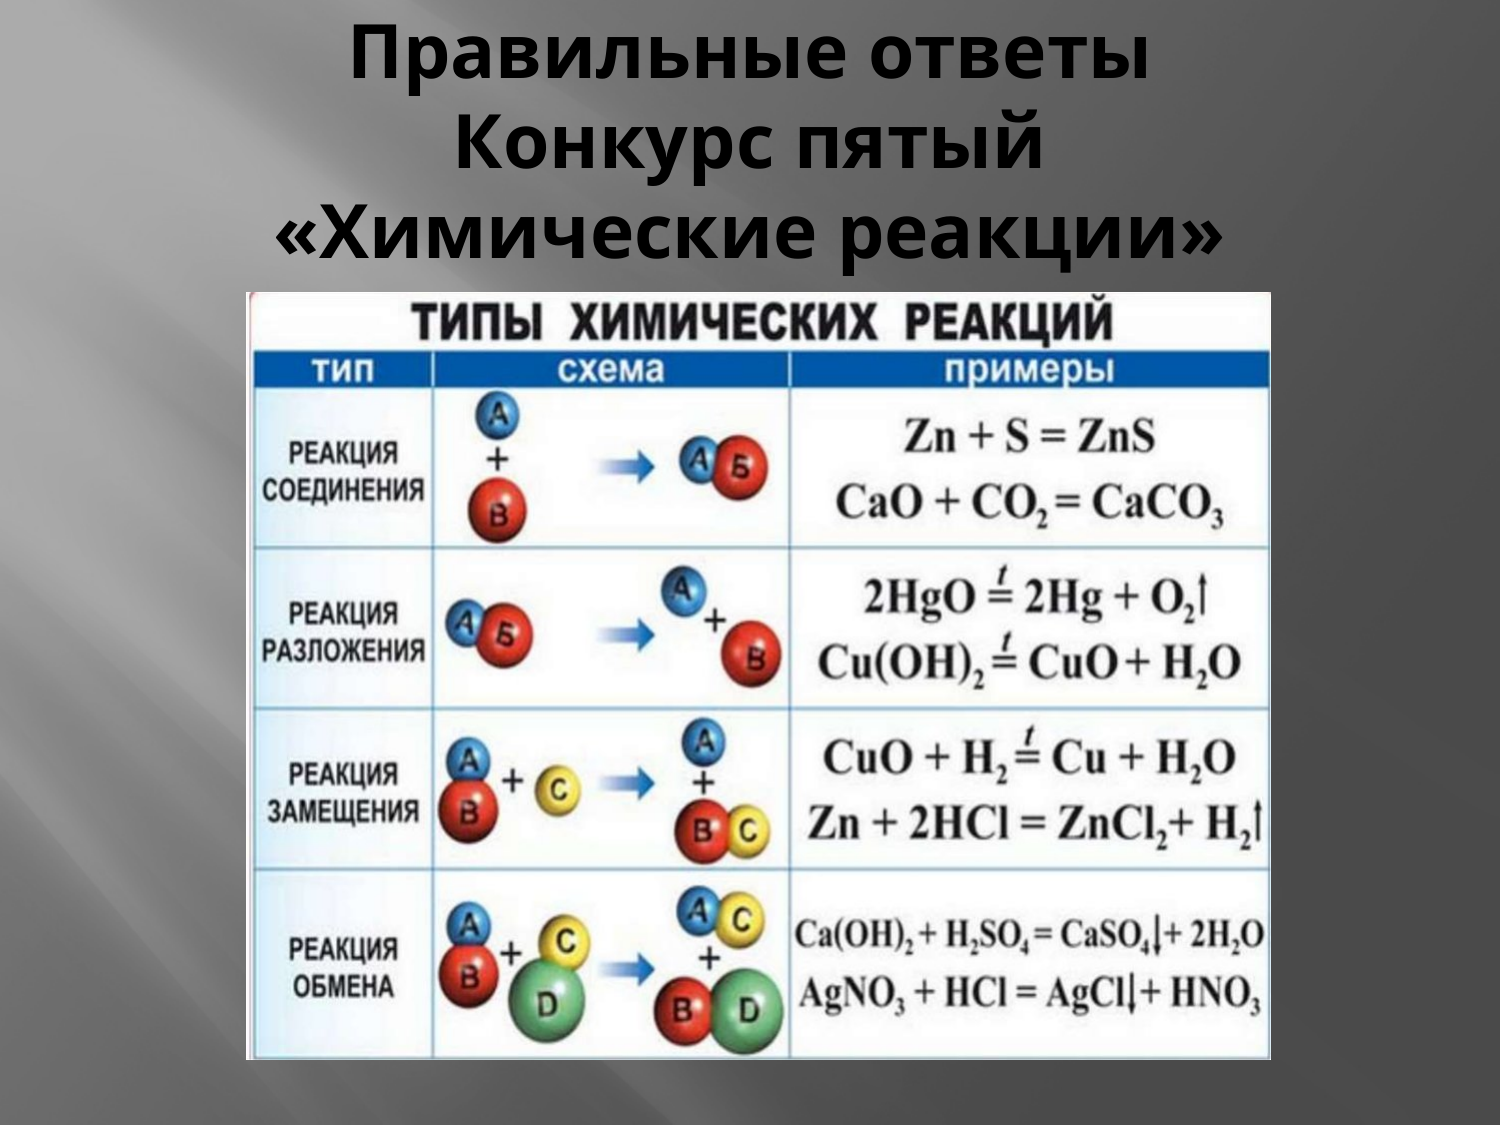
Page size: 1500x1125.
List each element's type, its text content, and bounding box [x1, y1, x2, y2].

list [245, 292, 1271, 1061]
title Правильные ответы Конкурс пятый «Химические реакции» [75, 45, 1425, 233]
